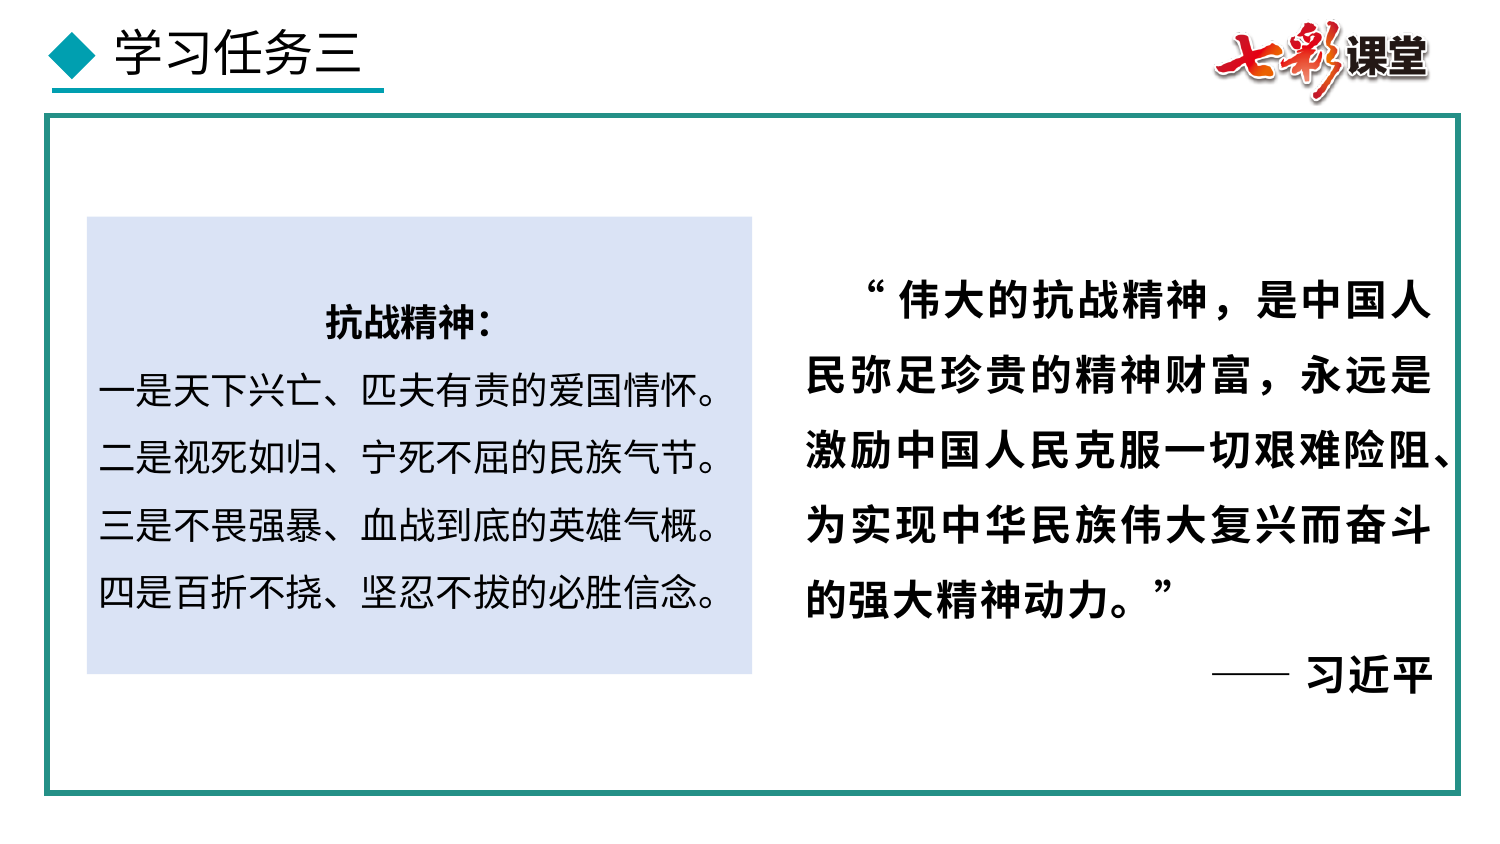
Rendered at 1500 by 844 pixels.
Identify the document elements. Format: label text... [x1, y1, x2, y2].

picture [1210, 15, 1434, 106]
text_box 抗战精神： 一是天下兴亡、匹夫有责的爱国情怀。 二是视死如归、宁死不屈的民族气节。 三是不畏强暴、血战到底的英雄气概。 四是百折不挠、坚忍不拔的必胜信念。 [86, 216, 753, 675]
text_box “伟大的抗战精神，是中国人民弥足珍贵的精神财富，永远是激励中国人民克服一切艰难险阻、为实现中华民族伟大复兴而奋斗的强大精神动力。” ——习近平 [797, 188, 1442, 703]
